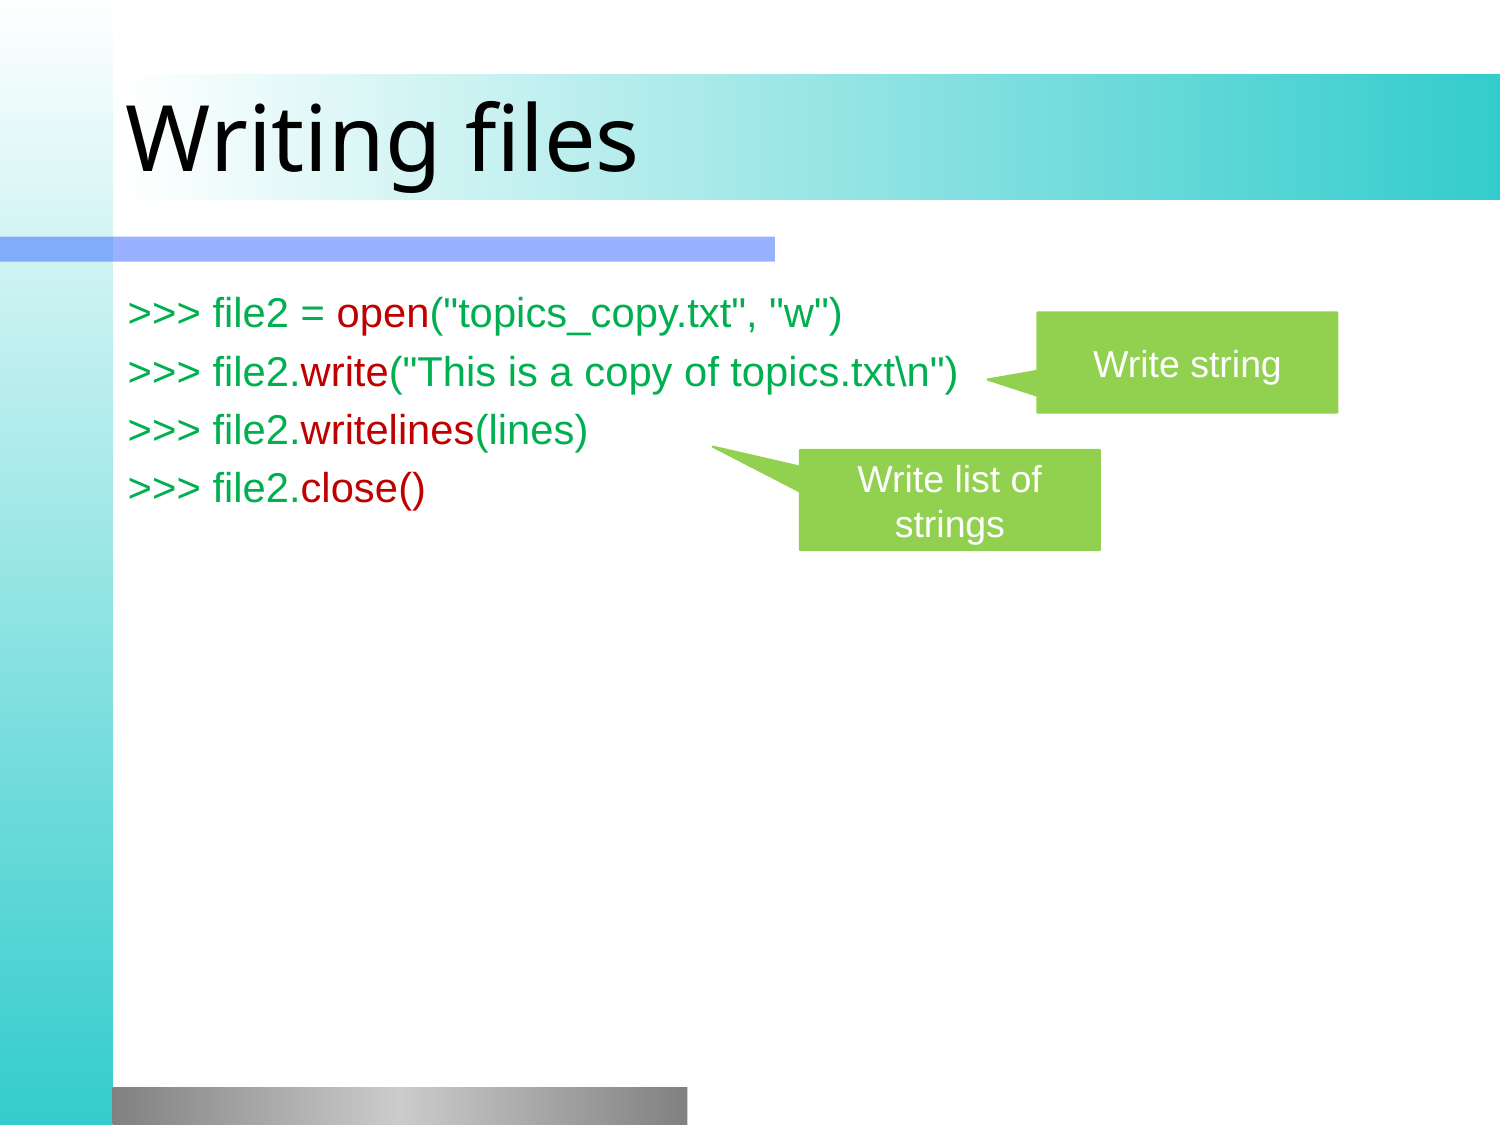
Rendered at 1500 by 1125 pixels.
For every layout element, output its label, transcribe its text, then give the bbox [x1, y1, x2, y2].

text_box Write list of strings [710, 444, 1103, 553]
list >>> file2 = open("topics_copy.txt", "w") >>> file2.write("This is a copy of topics.txt\n") >>> file2.writelines(lines) >>> file2.close() [112, 278, 1388, 1073]
title Writing files [110, 40, 1386, 229]
text_box Write string [985, 310, 1340, 415]
